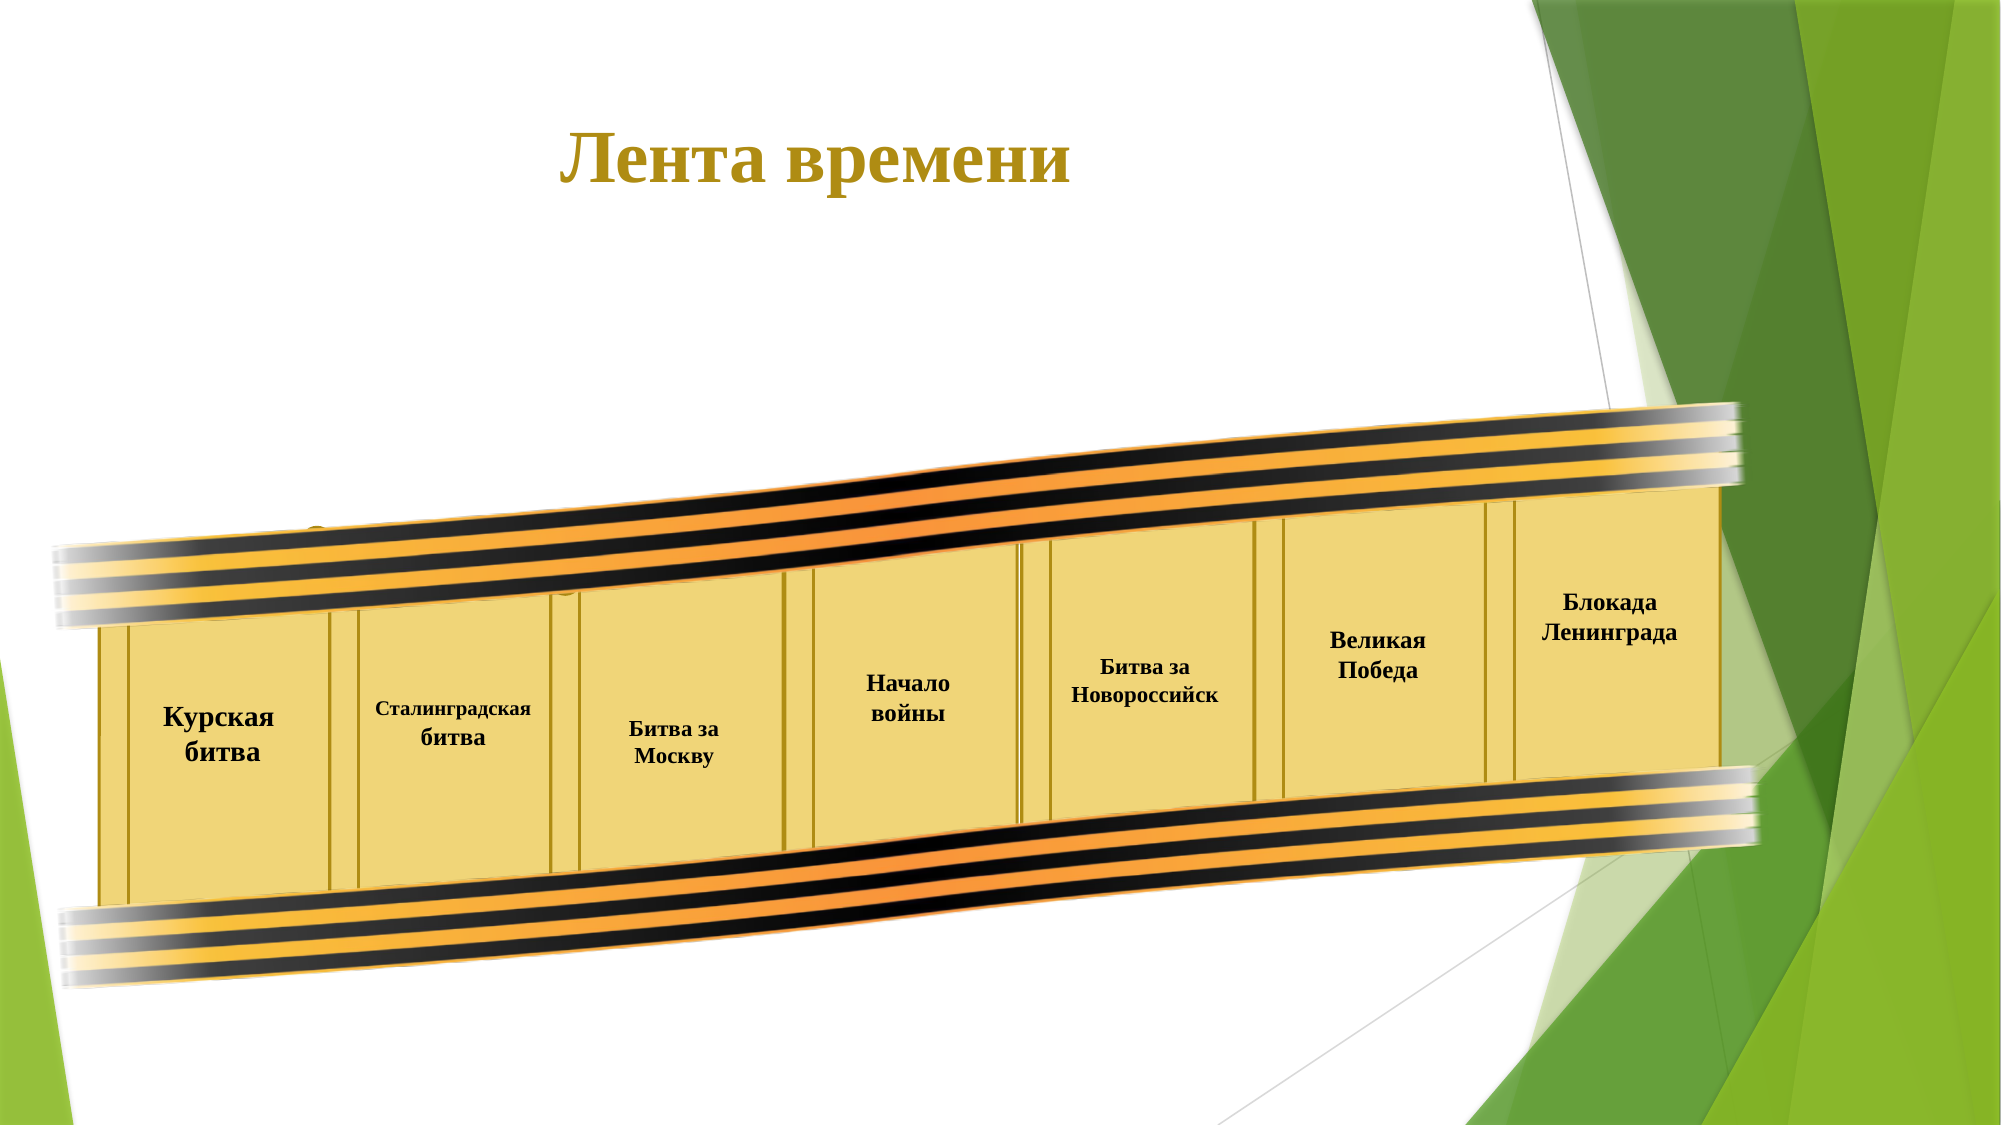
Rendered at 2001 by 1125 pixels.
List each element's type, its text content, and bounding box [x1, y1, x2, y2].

text_box Битва за Москву [549, 597, 783, 806]
text_box Начало войны [783, 597, 1019, 806]
text_box Битва за Новороссийск [1020, 597, 1253, 803]
picture [0, 393, 1812, 637]
title Лента времени [111, 99, 1522, 317]
text_box Сталинградская битва [328, 607, 549, 806]
text_box Великая Победа [1253, 597, 1483, 789]
text_box Блокада Ленинграда [1483, 597, 1722, 776]
text_box Курская битва [97, 619, 328, 806]
picture [0, 757, 1829, 995]
